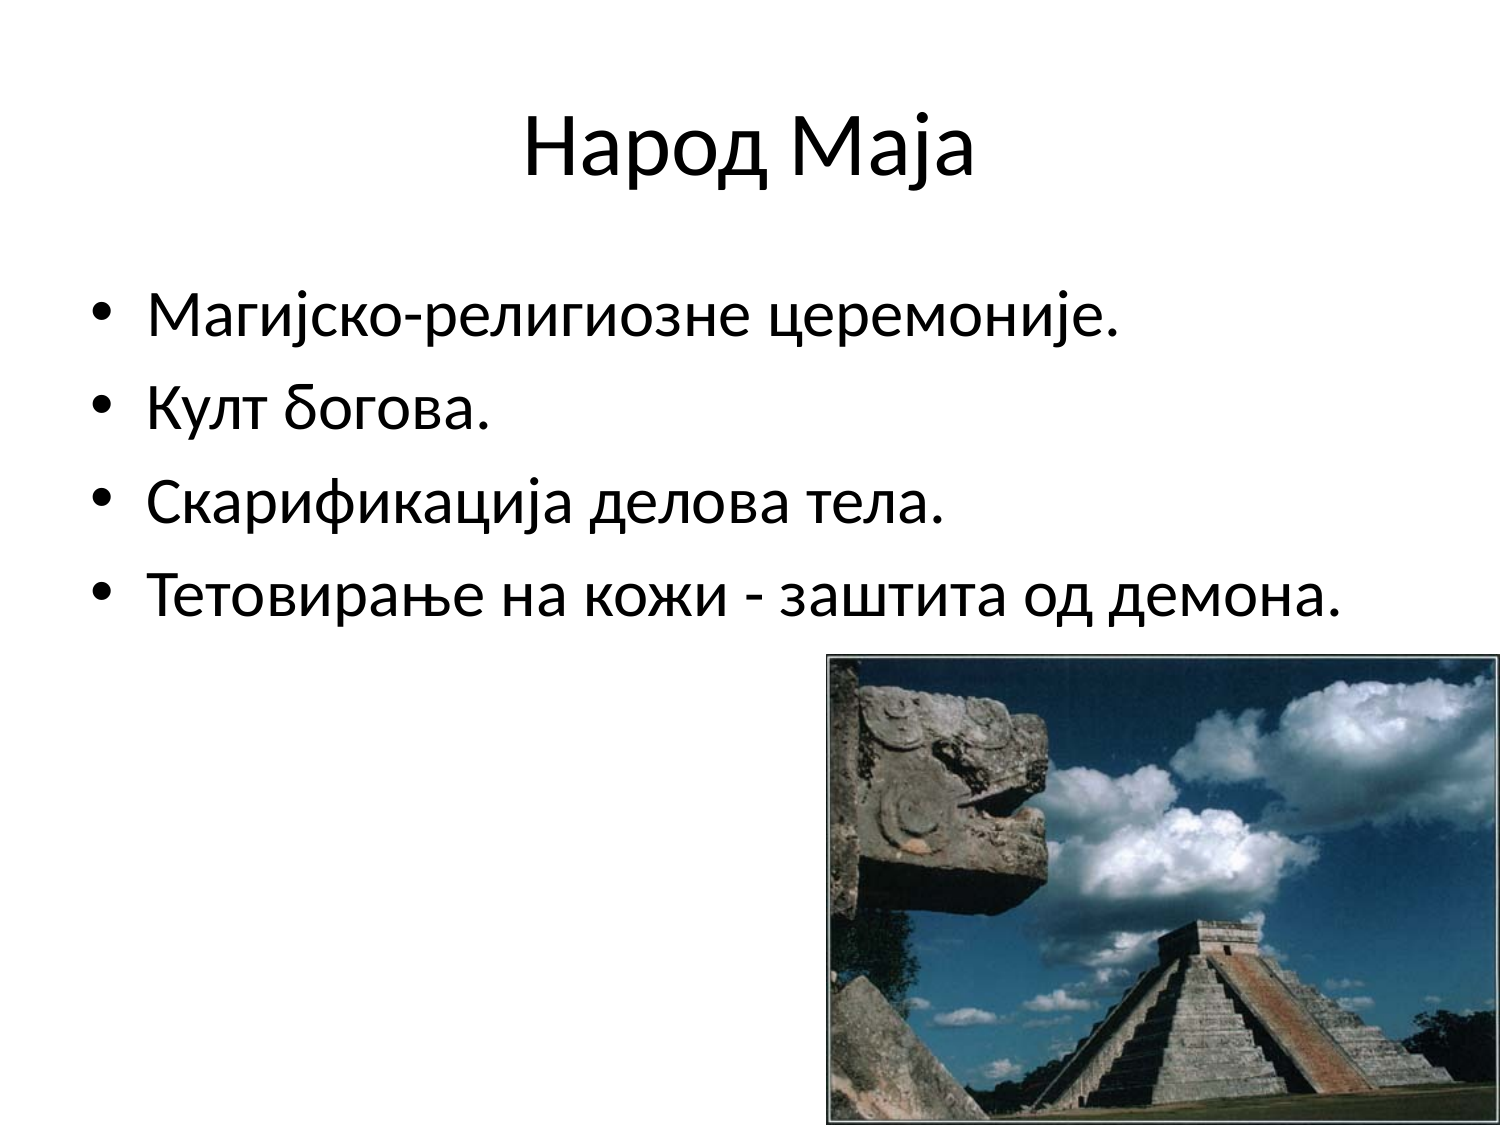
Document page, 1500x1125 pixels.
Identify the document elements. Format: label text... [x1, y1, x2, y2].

list Магијско-религиозне церемоније. Култ богова. Скарификација делова тела. Тетовирање на кожи - заштита од демона. [75, 262, 1425, 1005]
title Народ Маја [75, 45, 1425, 233]
picture [826, 654, 1500, 1125]
